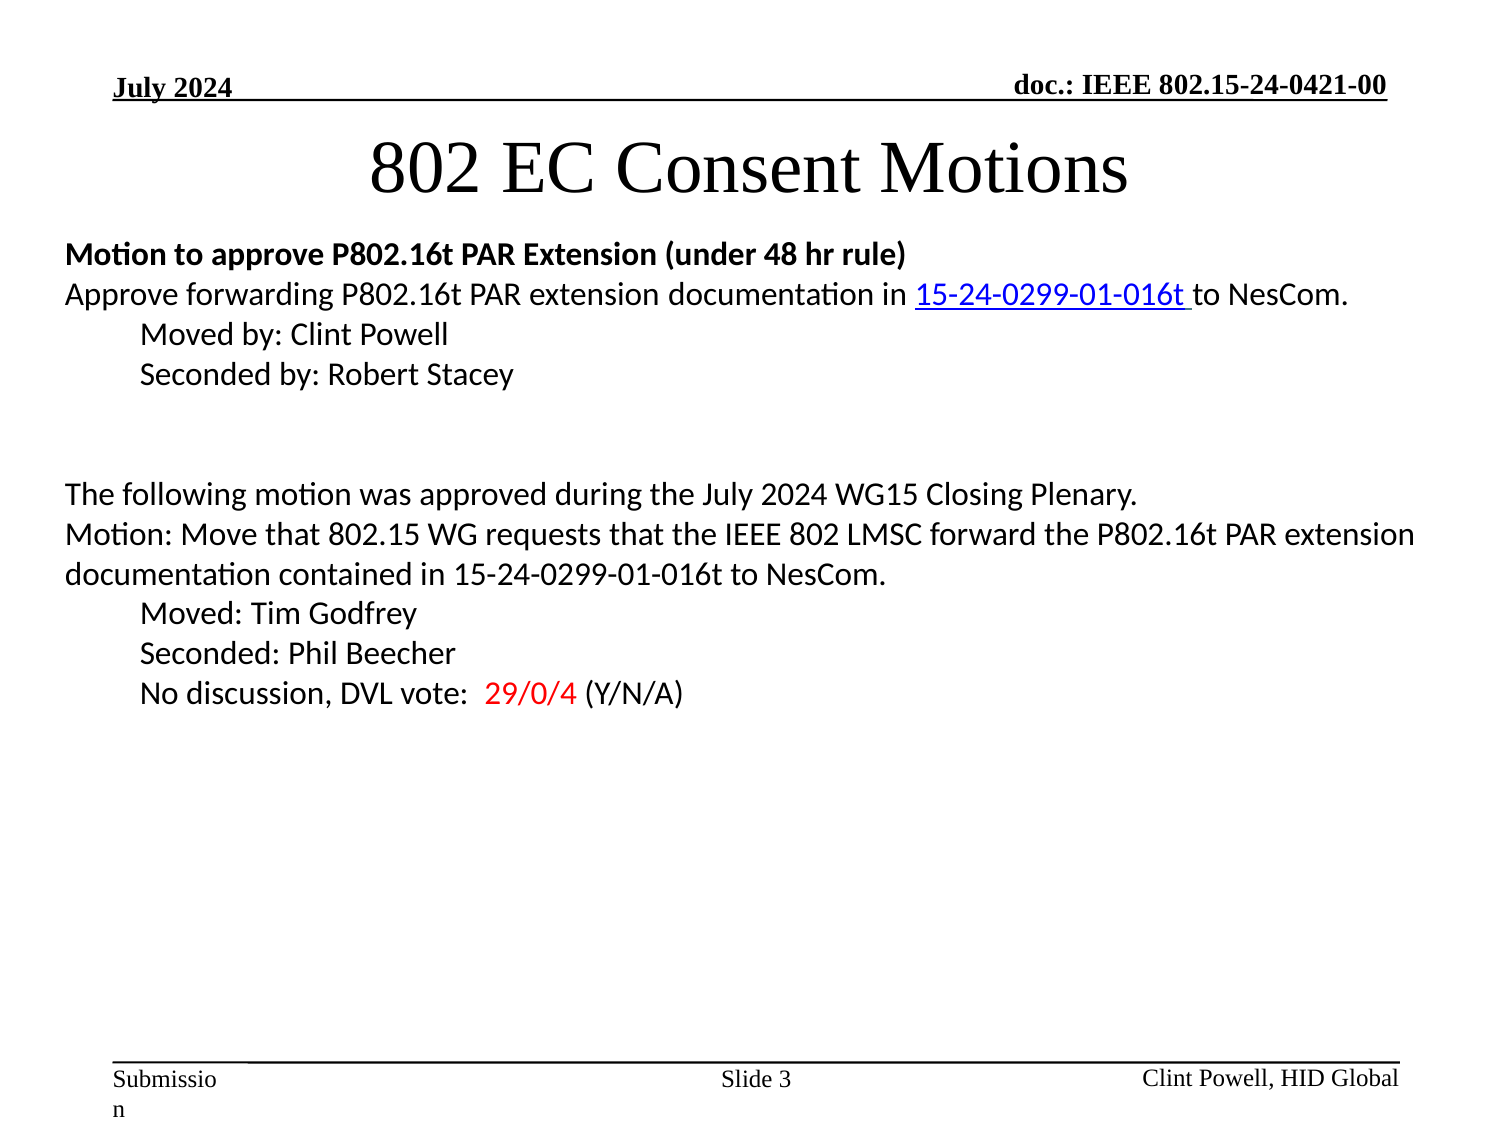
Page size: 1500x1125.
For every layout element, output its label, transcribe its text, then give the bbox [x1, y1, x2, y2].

text_box Motion to approve P802.16t PAR Extension (under 48 hr rule) Approve forwarding P802.16t PAR extension documentation in 15-24-0299-01-016t to NesCom. Moved by: Clint Powell Seconded by: Robert Stacey The following motion was approved during the July 2024 WG15 Closing Plenary. Motion: Move that 802.15 WG requests that the IEEE 802 LMSC forward the P802.16t PAR extension documentation contained in 15-24-0299-01-016t to NesCom. Moved: Tim Godfrey Seconded: Phil Beecher No discussion, DVL vote: 29/0/4 (Y/N/A) [50, 224, 1450, 759]
text_box 802 EC Consent Motions [112, 75, 1388, 224]
slide_number Slide 3 [712, 1062, 800, 1093]
